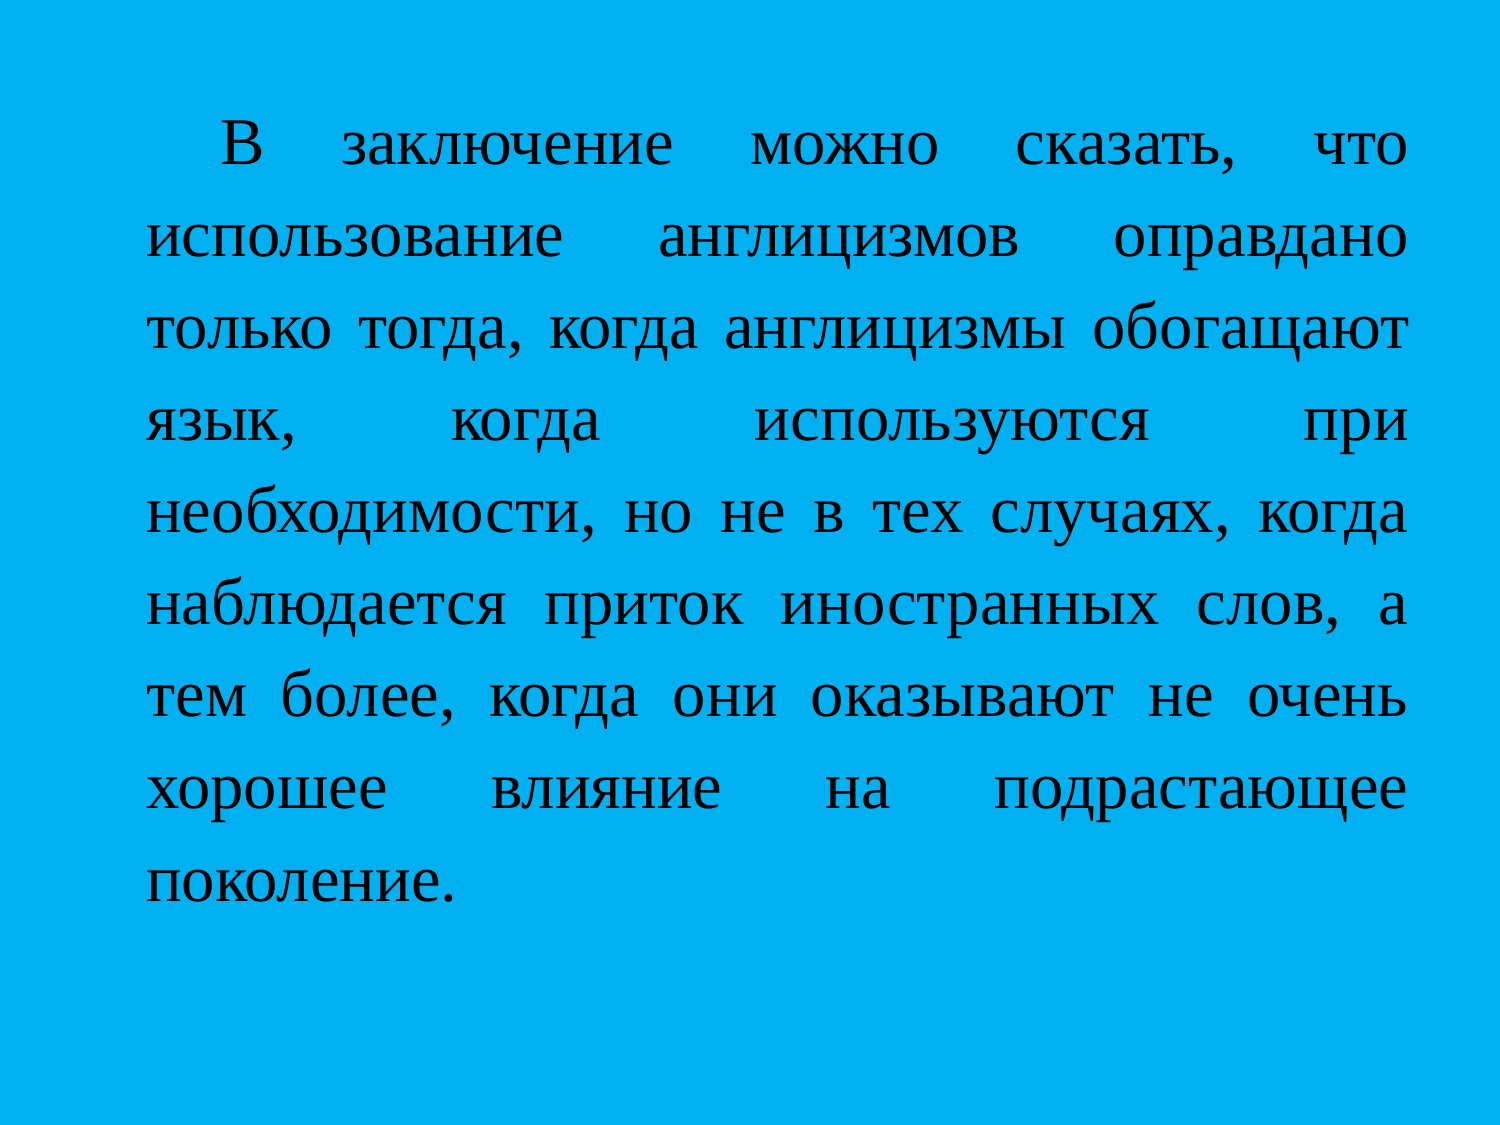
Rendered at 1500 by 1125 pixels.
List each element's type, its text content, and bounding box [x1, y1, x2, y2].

list В заключение можно сказать, что использование англицизмов оправдано только тогда, когда англицизмы обогащают язык, когда используются при необходимости, но не в тех случаях, когда наблюдается приток иностранных слов, а тем более, когда они оказывают не очень хорошее влияние на подрастающее поколение. [75, 78, 1425, 1005]
